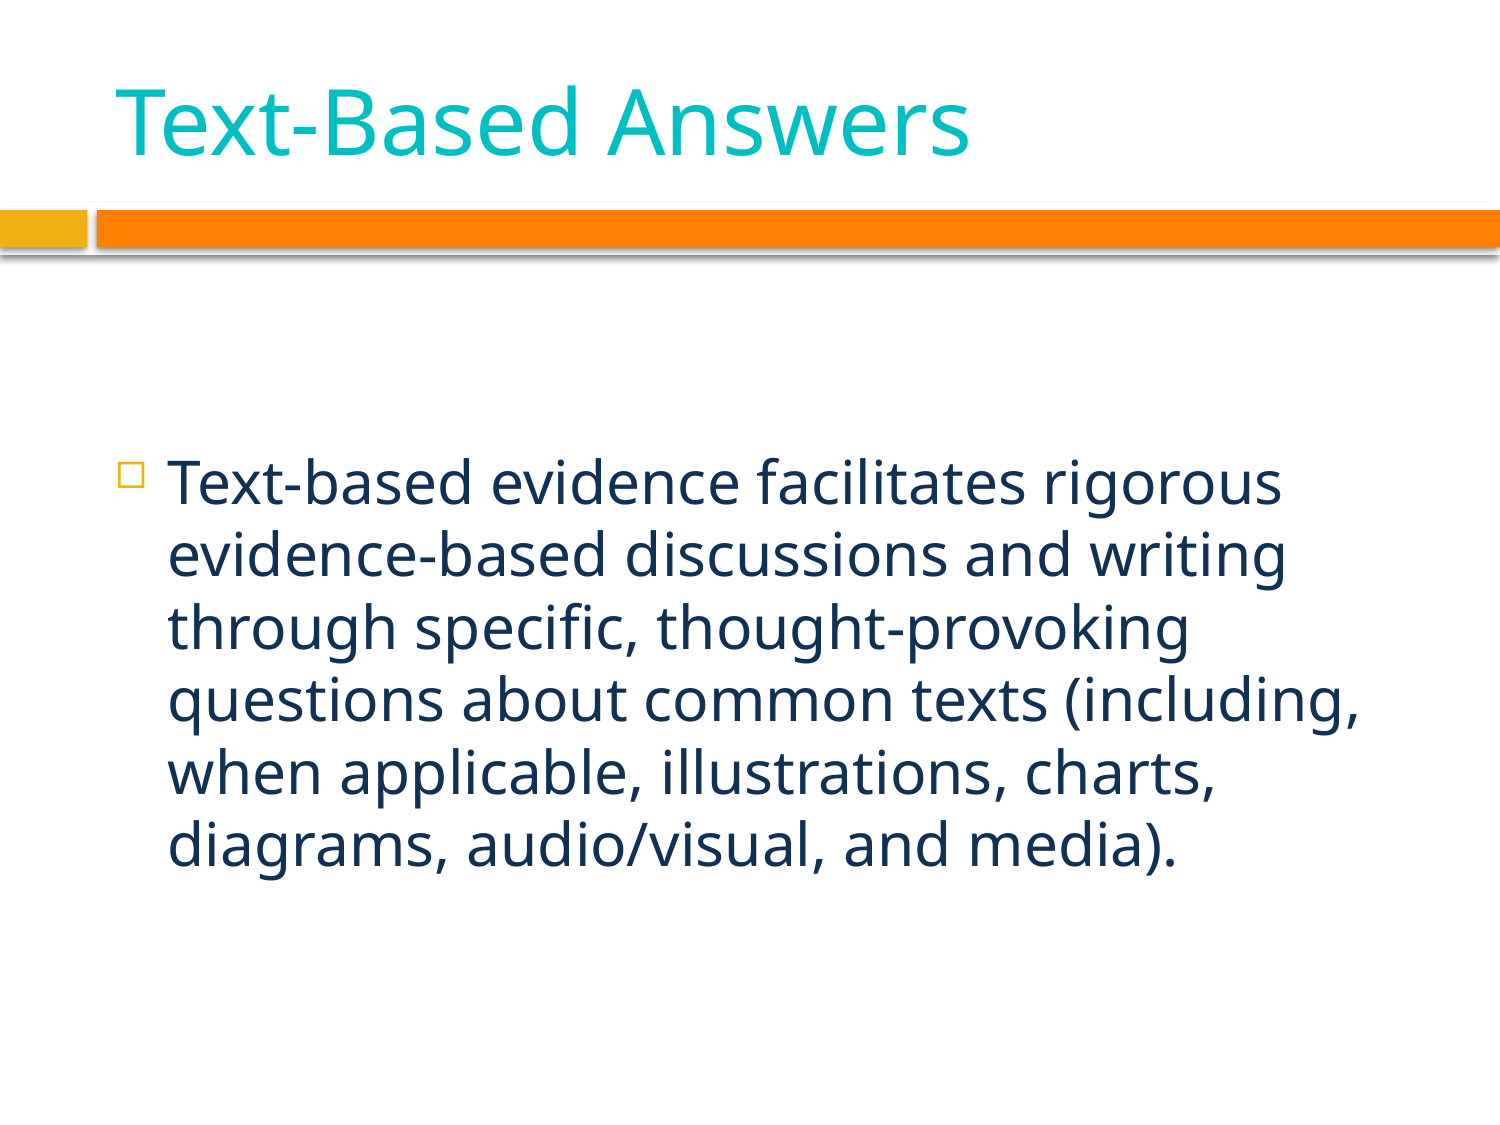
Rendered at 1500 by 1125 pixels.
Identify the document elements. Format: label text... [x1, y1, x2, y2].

list Text-based evidence facilitates rigorous evidence-based discussions and writing through specific, thought-provoking questions about common texts (including, when applicable, illustrations, charts, diagrams, audio/visual, and media). [100, 262, 1438, 1000]
title Text-Based Answers [100, 37, 1438, 200]
